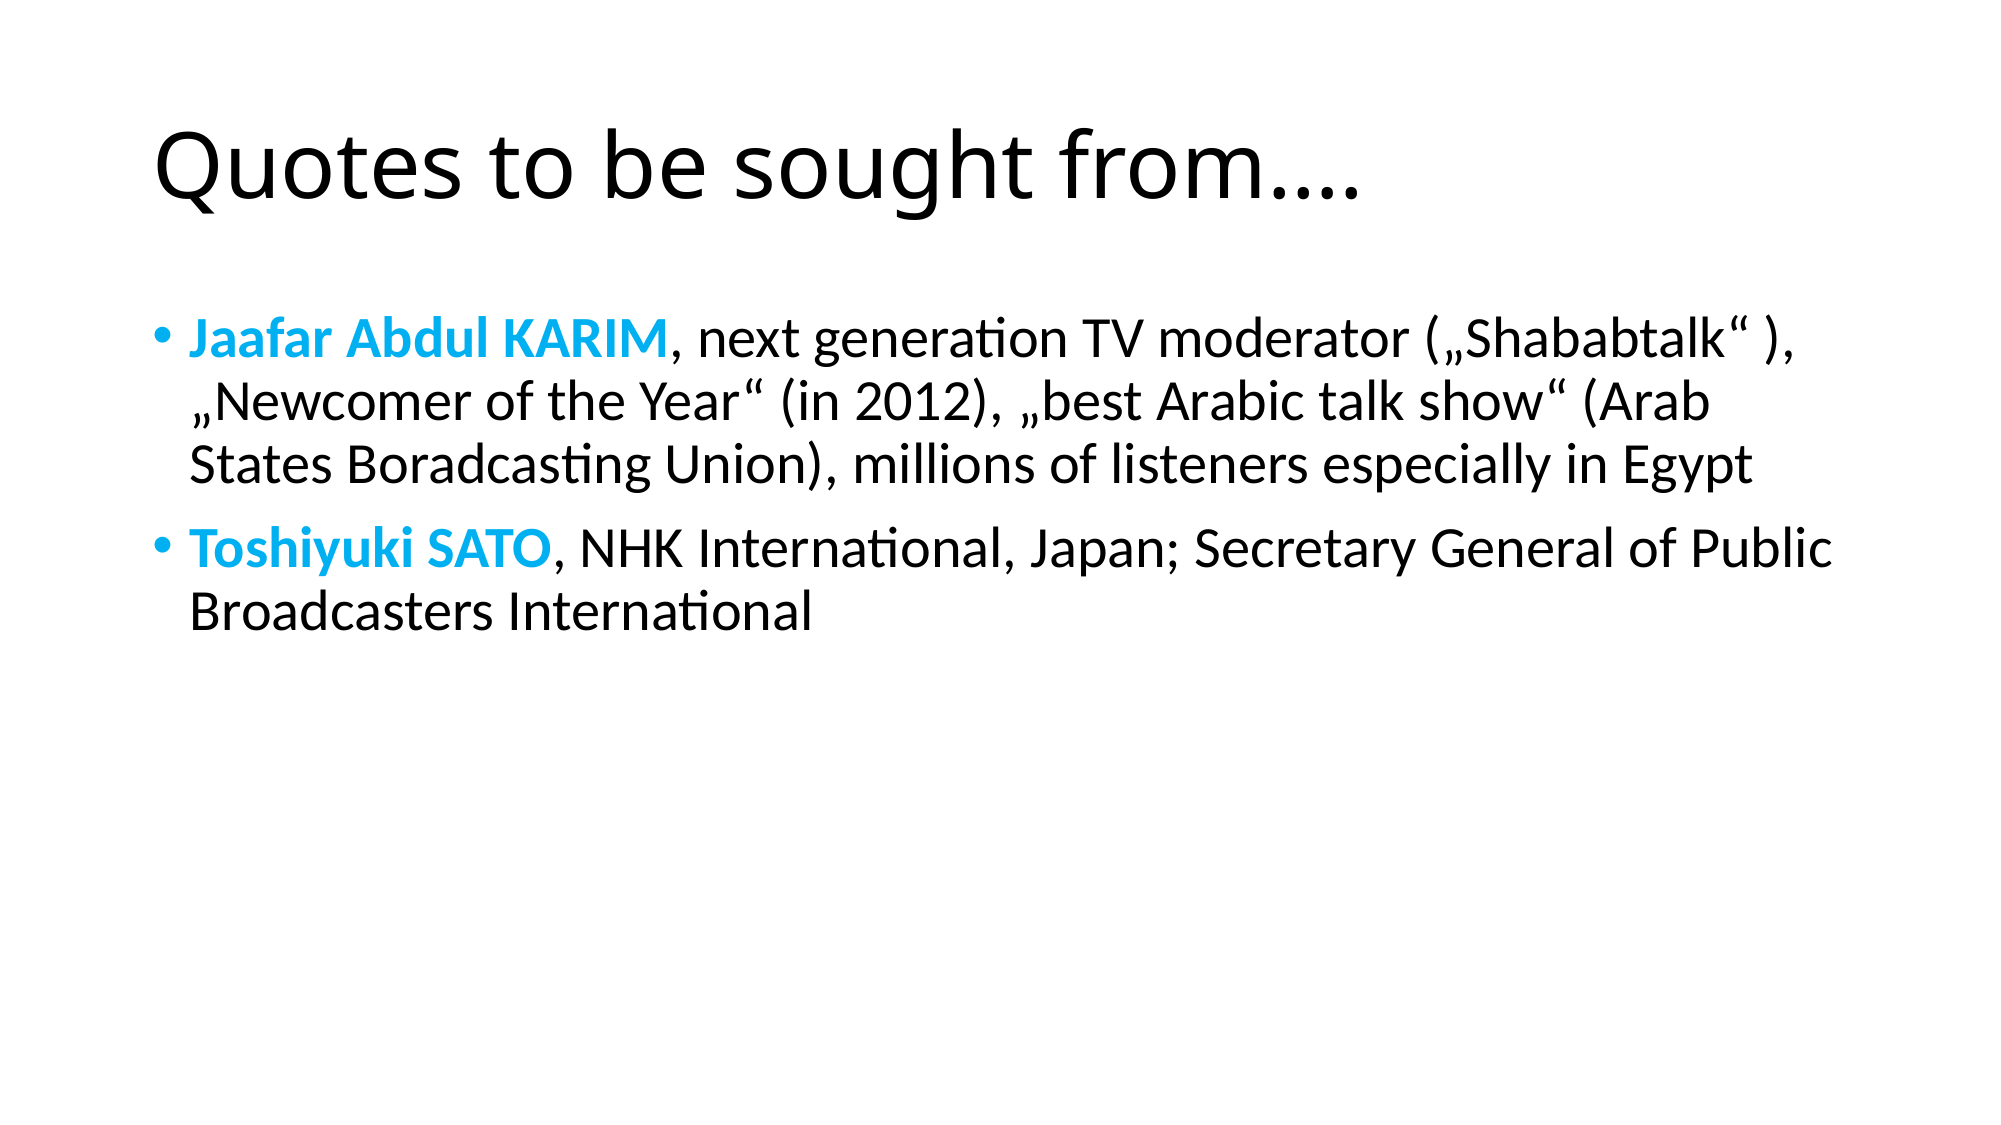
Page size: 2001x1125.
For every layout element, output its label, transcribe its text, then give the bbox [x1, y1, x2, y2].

list Jaafar Abdul KARIM, next generation TV moderator („Shababtalk“ ), „Newcomer of the Year“ (in 2012), „best Arabic talk show“ (Arab States Boradcasting Union), millions of listeners especially in Egypt Toshiyuki SATO, NHK International, Japan; Secretary General of Public Broadcasters International [137, 299, 1863, 1014]
title Quotes to be sought from…. [137, 59, 1863, 278]
